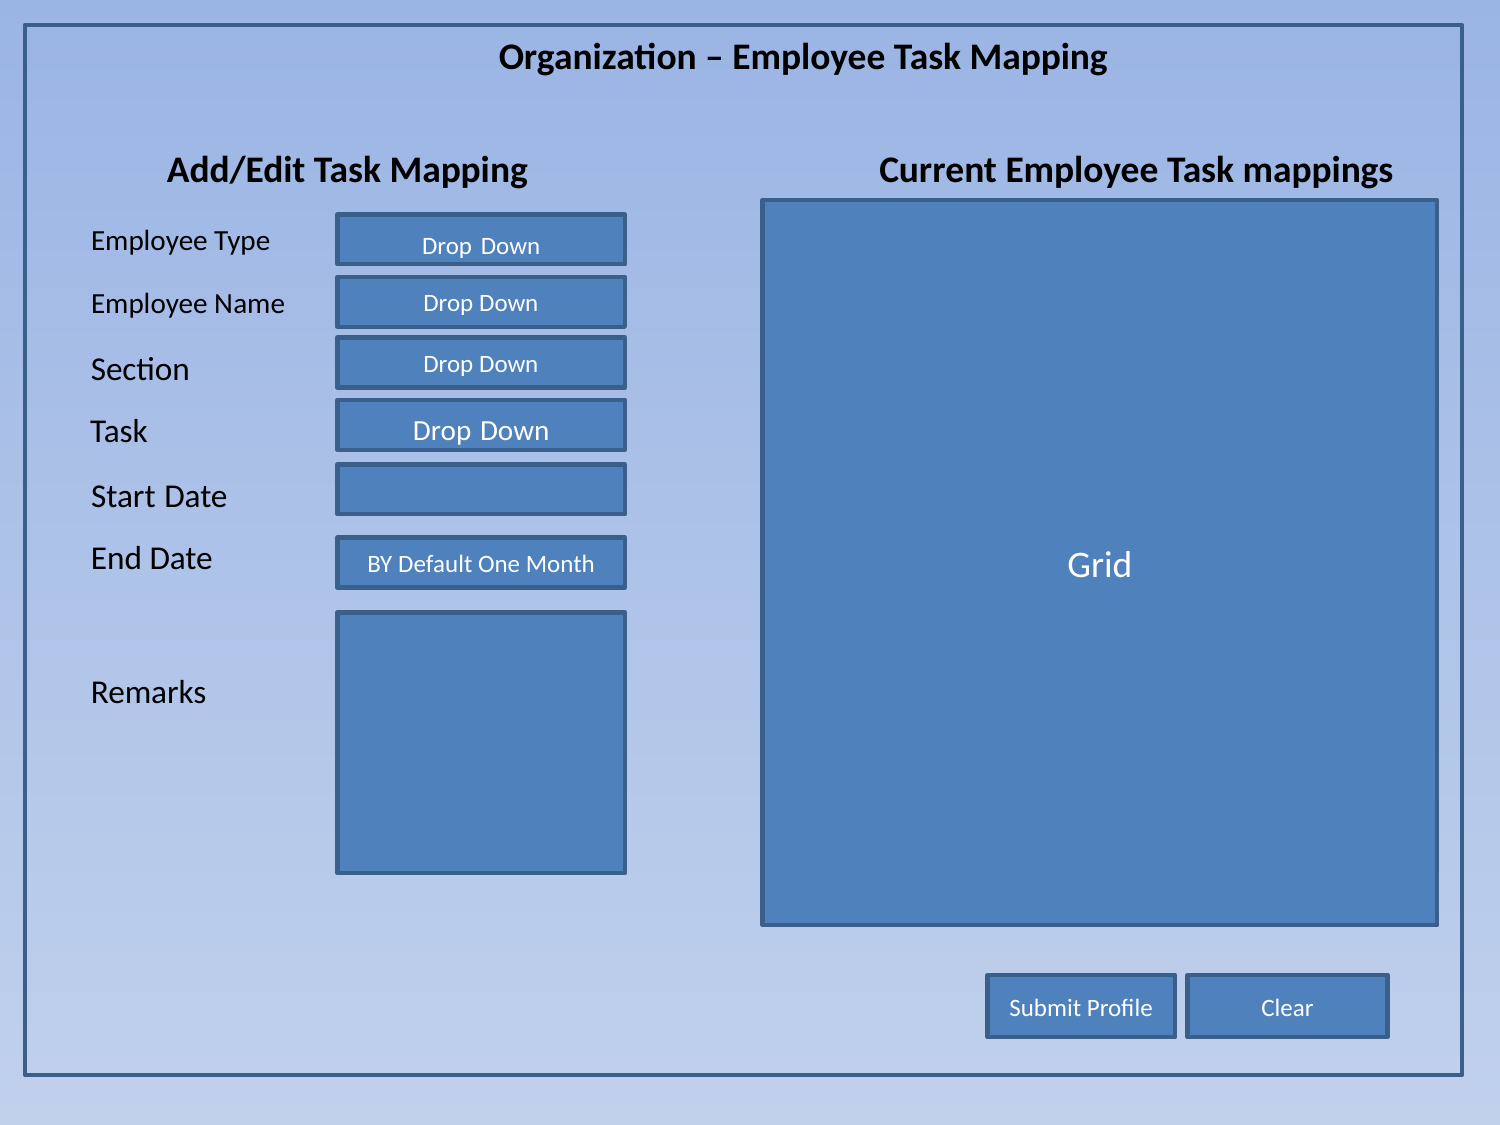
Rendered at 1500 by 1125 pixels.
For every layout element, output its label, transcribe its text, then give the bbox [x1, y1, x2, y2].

text_box [335, 610, 627, 875]
text_box Add/Edit Task Mapping [152, 137, 543, 198]
text_box Drop Down [335, 212, 627, 266]
text_box BY Default One Month [335, 535, 627, 590]
text_box Grid [760, 198, 1439, 927]
text_box Drop Down [335, 398, 627, 452]
text_box Employee Name [76, 276, 300, 327]
text_box Remarks [76, 662, 222, 718]
text_box Start Date [76, 462, 243, 523]
text_box [335, 462, 627, 516]
text_box End Date [76, 528, 228, 584]
text_box Submit Profile [985, 973, 1177, 1039]
text_box Clear [1185, 973, 1390, 1039]
text_box [23, 23, 1464, 1077]
text_box Task [75, 401, 163, 457]
text_box Drop Down [335, 275, 627, 329]
text_box Drop Down [335, 335, 627, 390]
text_box Section [76, 339, 206, 394]
text_box Employee Type [76, 214, 286, 265]
text_box Current Employee Task mappings [864, 137, 1418, 198]
